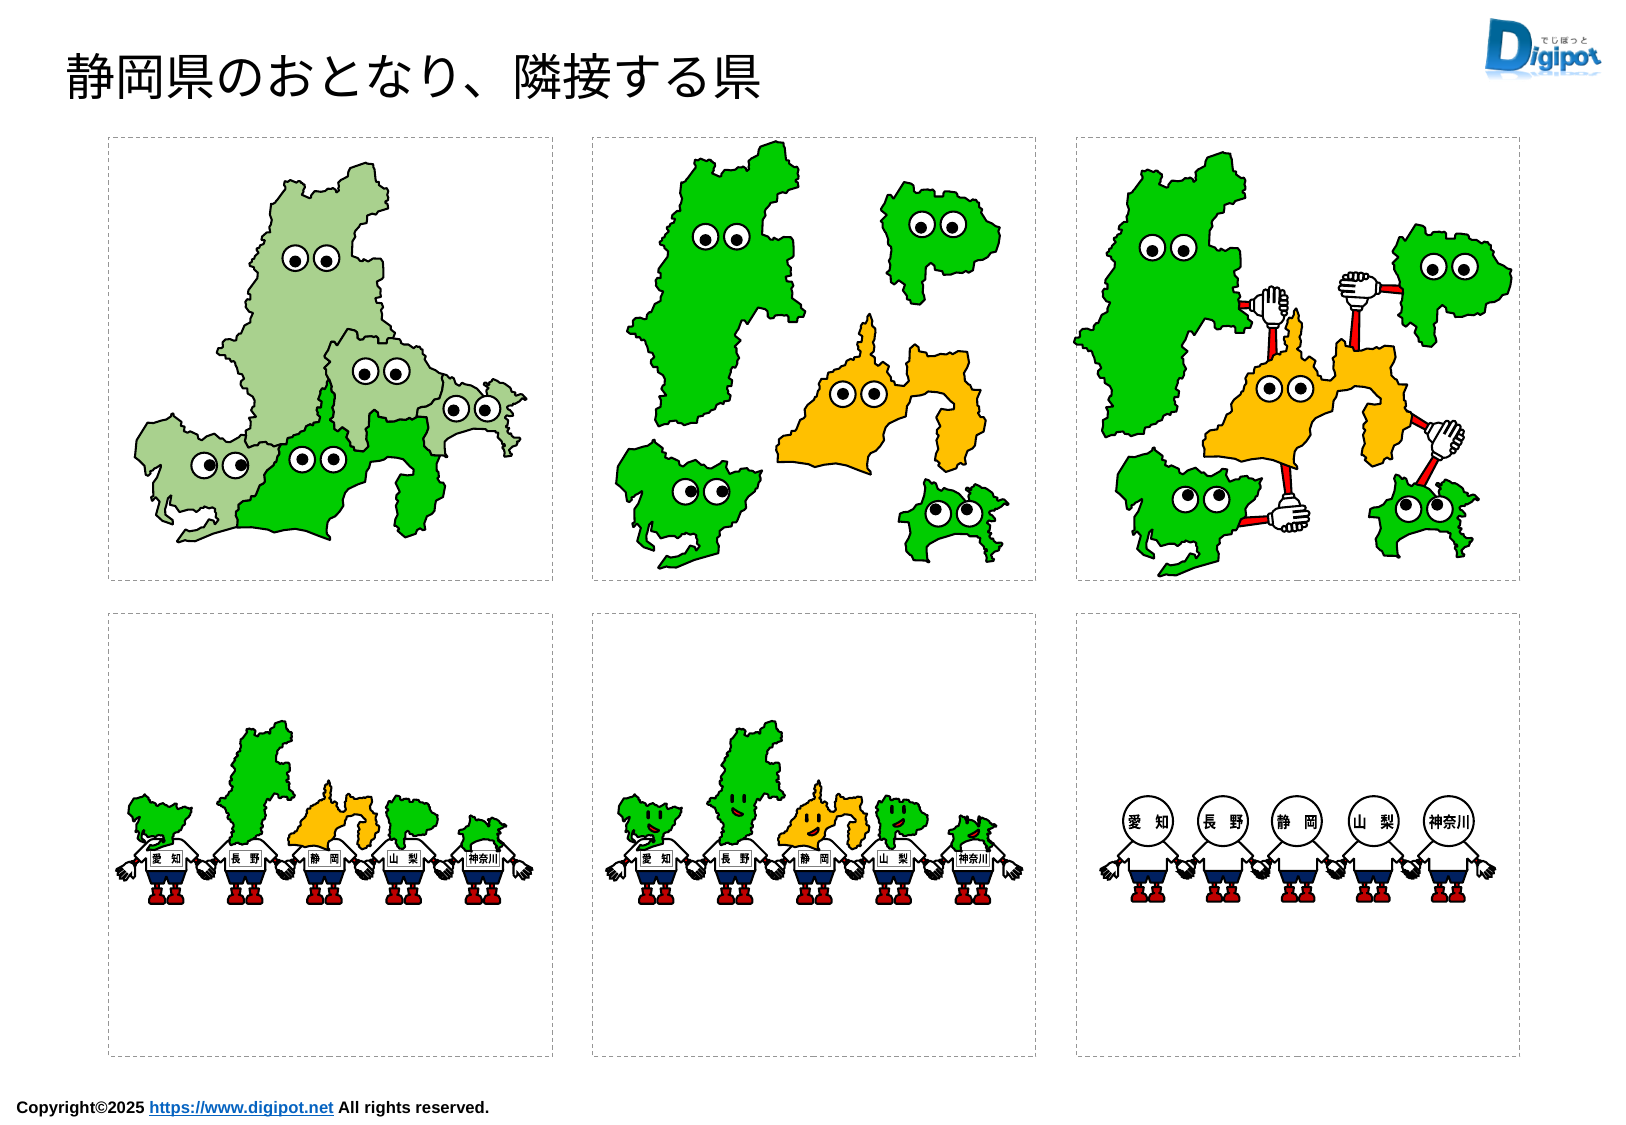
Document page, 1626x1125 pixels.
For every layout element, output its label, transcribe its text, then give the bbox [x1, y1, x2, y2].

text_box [1073, 152, 1512, 577]
picture [1485, 18, 1602, 82]
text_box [615, 141, 1009, 569]
text_box 静岡県のおとなり、隣接する県 [50, 38, 777, 113]
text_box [134, 162, 527, 543]
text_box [117, 720, 532, 904]
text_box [1101, 796, 1494, 902]
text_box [607, 720, 1022, 904]
